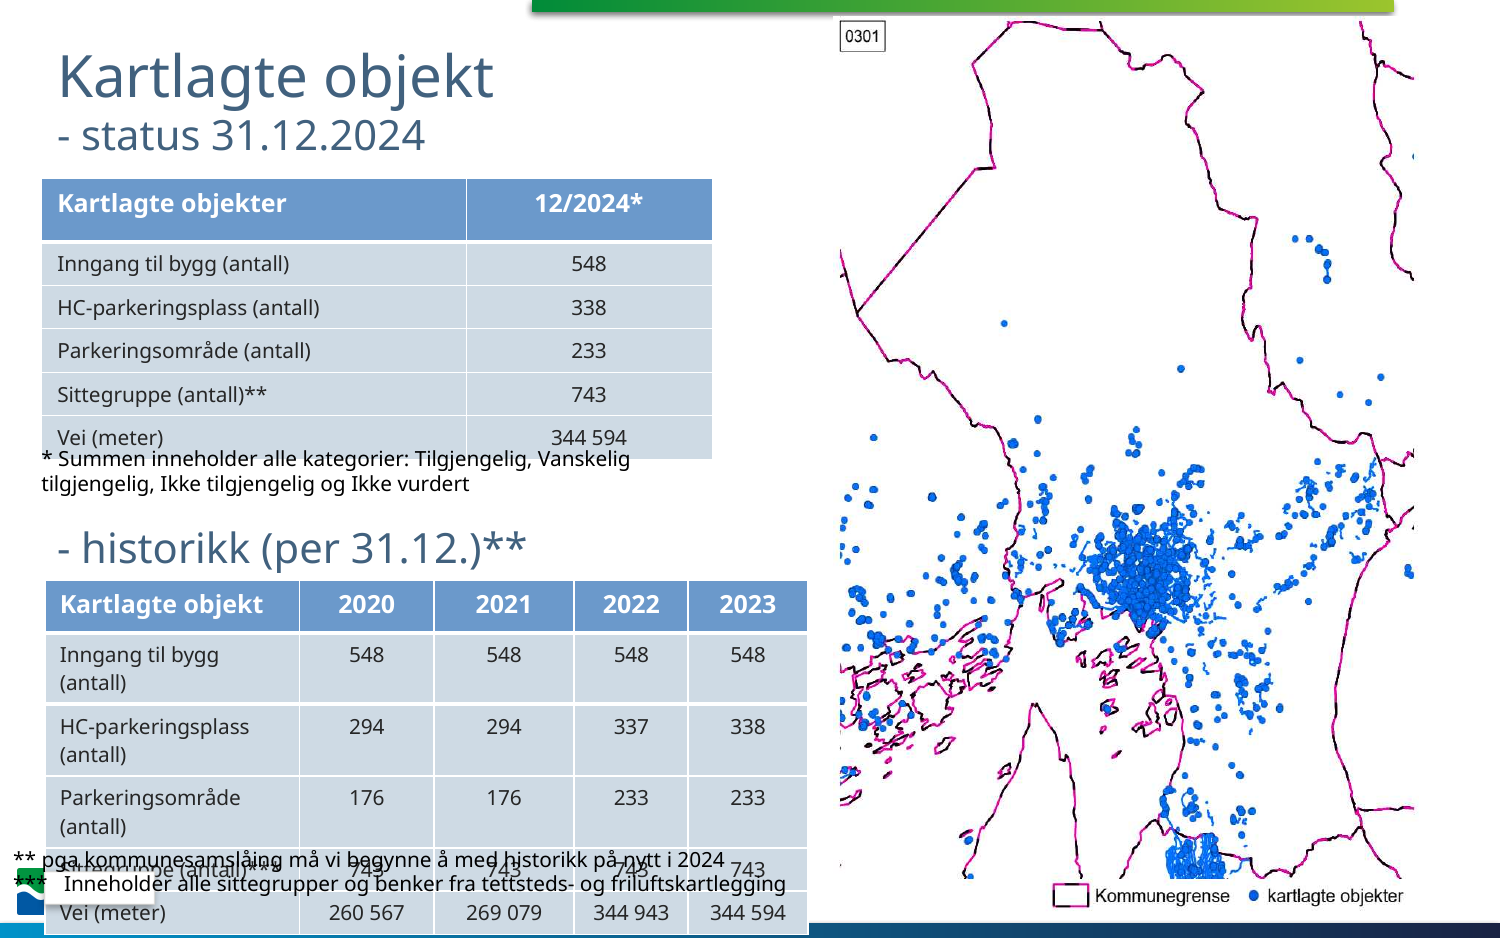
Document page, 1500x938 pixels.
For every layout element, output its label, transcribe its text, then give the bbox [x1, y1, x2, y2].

table_cell 233 [689, 777, 807, 847]
table_header 2021 [435, 581, 573, 631]
table_cell 344 594 [467, 416, 712, 459]
table_cell 338 [467, 286, 712, 328]
table_cell Parkeringsområde (antall) [42, 329, 466, 372]
table_cell 294 [435, 706, 573, 775]
picture [833, 16, 1419, 913]
table_header 2023 [689, 581, 807, 631]
table_cell 176 [435, 777, 573, 838]
table_cell 294 [300, 706, 433, 775]
table_header 2020 [300, 581, 433, 631]
table_cell 548 [300, 635, 433, 702]
table_cell Sittegruppe (antall)** [42, 373, 466, 415]
table_header Kartlagte objekter [42, 179, 466, 240]
table_cell 548 [575, 635, 687, 702]
table_cell 743 [467, 373, 712, 415]
table_header 12/2024* [467, 179, 712, 240]
text_box Kartlagte objekt - status 31.12.2024 [42, 24, 828, 167]
table_cell 233 [467, 329, 712, 372]
table_cell Inngang til bygg (antall) [42, 244, 466, 285]
table_cell 548 [689, 635, 807, 702]
table_header 2022 [575, 581, 687, 631]
table_cell 344 594 [689, 892, 807, 934]
table_cell 337 [575, 706, 687, 775]
table_header Kartlagte objekt [46, 581, 299, 631]
table_cell 548 [467, 244, 712, 285]
table_cell 548 [435, 635, 573, 702]
text_box - historikk (per 31.12.)** [42, 496, 828, 580]
table_cell Vei (meter) [42, 416, 466, 438]
text_box * Summen inneholder alle kategorier: Tilgjengelig, Vanskelig tilgjengelig, Ikke tilgjengelig og Ikke vurdert [26, 438, 711, 504]
table_cell HC-parkeringsplass (antall) [46, 706, 299, 775]
table_cell Parkeringsområde (antall) [46, 777, 299, 838]
table_cell 269 079 [435, 904, 573, 934]
table_cell 233 [575, 777, 687, 838]
table_cell 743 [802, 849, 807, 890]
table_cell 338 [689, 706, 807, 775]
table_cell 344 943 [575, 904, 687, 934]
table_cell HC-parkeringsplass (antall) [42, 286, 466, 328]
table_cell Vei (meter) [46, 904, 299, 934]
table_cell 260 567 [300, 904, 433, 934]
table_cell 176 [300, 777, 433, 838]
table_cell Inngang til bygg (antall) [46, 635, 299, 702]
text_box ** pga kommunesamslåing må vi begynne å med historikk på nytt i 2024 *** Inneholder alle sittegrupper og benker fra tettsteds- og friluftskartlegging [0, 838, 802, 904]
